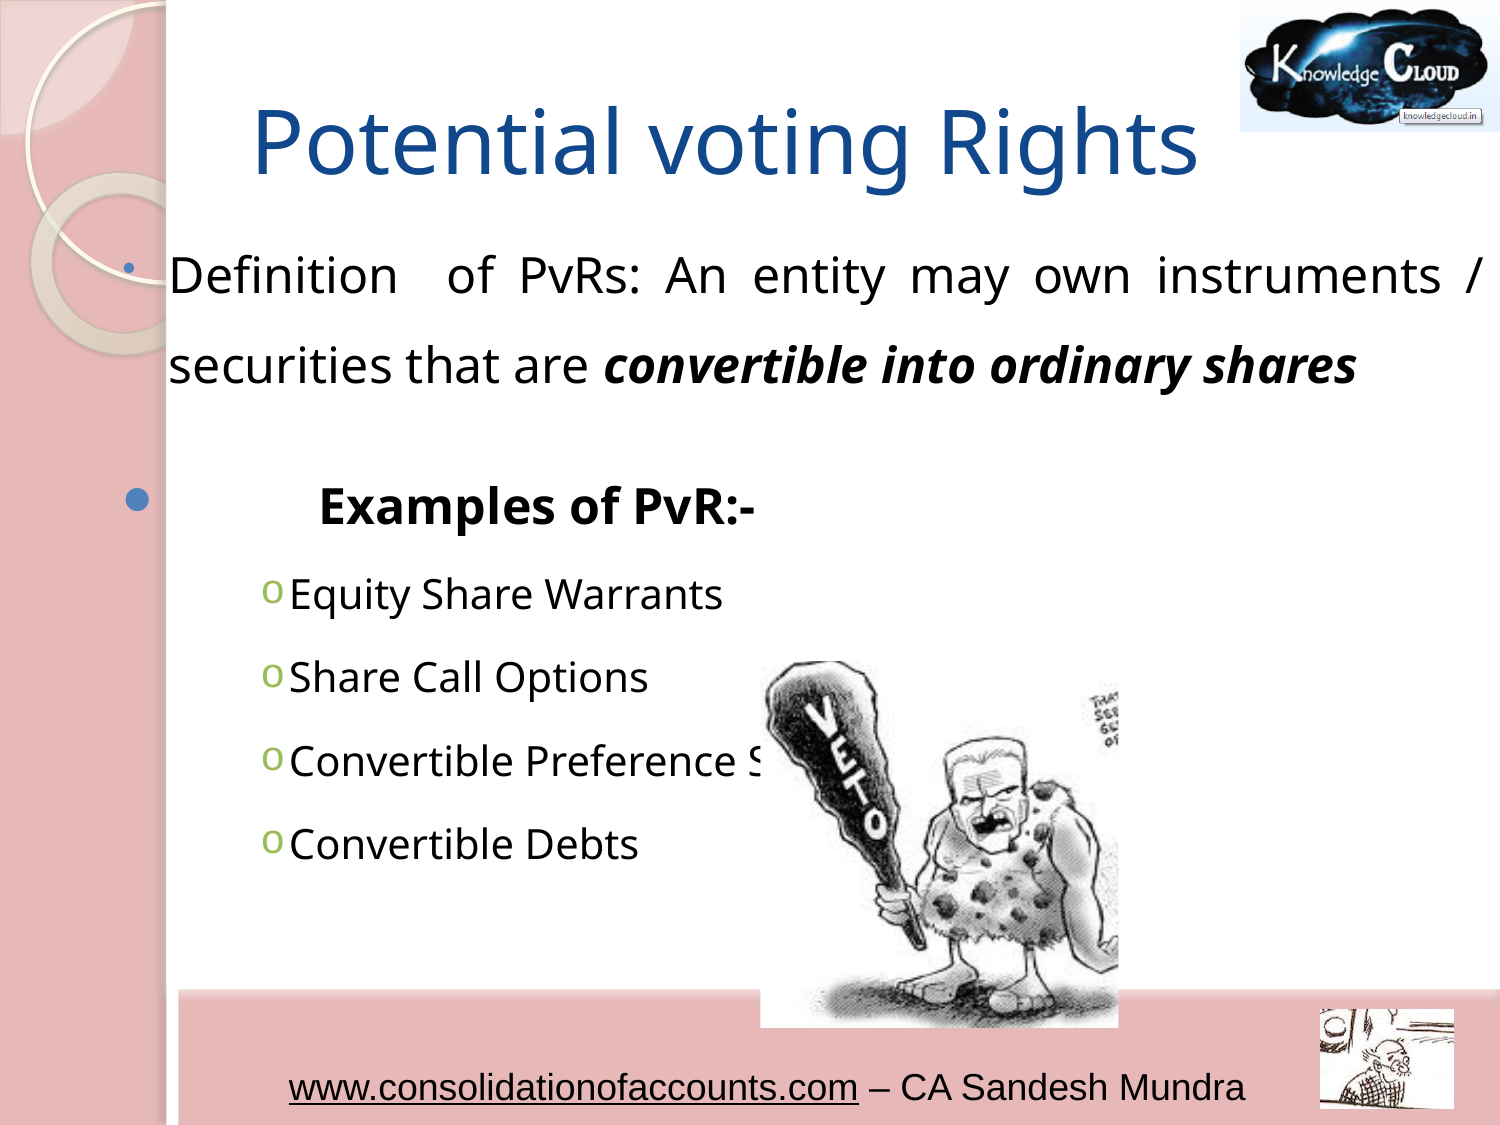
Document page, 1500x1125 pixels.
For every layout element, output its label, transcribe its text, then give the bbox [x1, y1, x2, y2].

text_box Deferred tax on elimination of unrealised profit [753, 662, 1124, 1039]
list Definition of PvRs: An entity may own instruments / securities that are convertible into ordinary shares Examples of PvR:- Equity Share Warrants Share Call Options Convertible Preference Shares Convertible Debts [94, 205, 1500, 1069]
picture [760, 661, 1119, 1028]
title Potential voting Rights [235, 45, 1466, 205]
picture [1320, 1069, 1454, 1109]
picture [1239, 0, 1500, 132]
